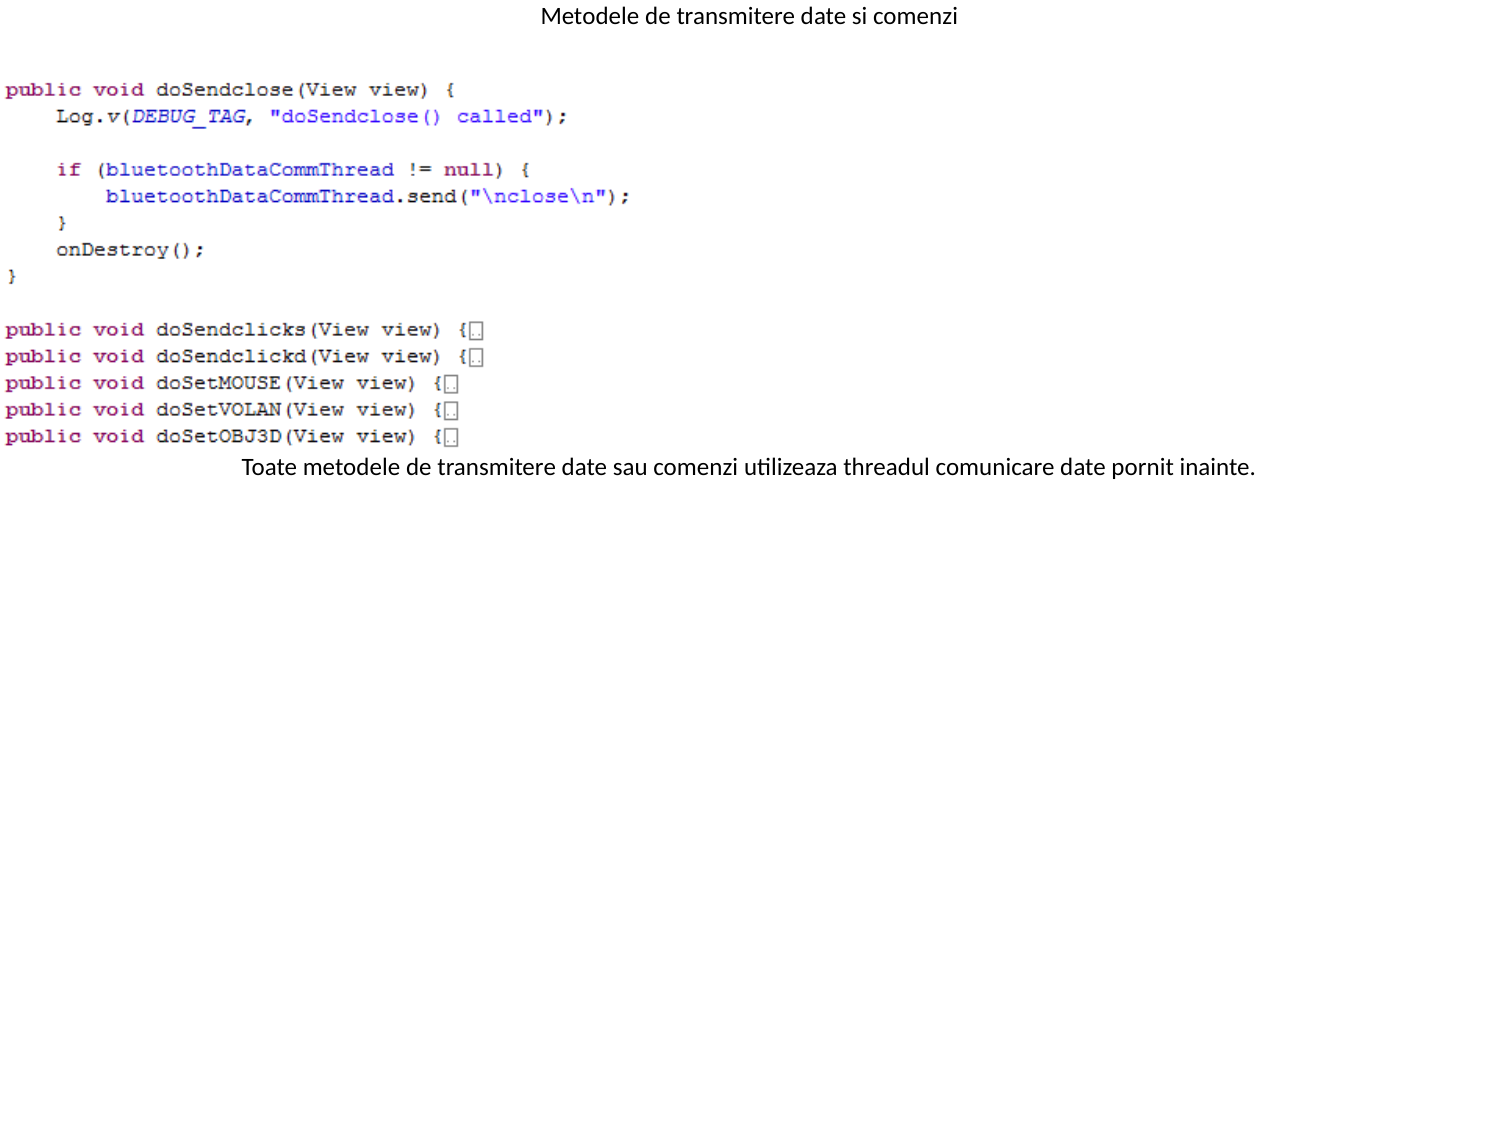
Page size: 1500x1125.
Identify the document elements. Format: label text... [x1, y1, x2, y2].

text_box Toate metodele de transmitere date sau comenzi utilizeaza threadul comunicare date pornit inainte. [226, 443, 1274, 489]
text_box Metodele de transmitere date si comenzi [525, 0, 975, 83]
picture [0, 74, 643, 466]
